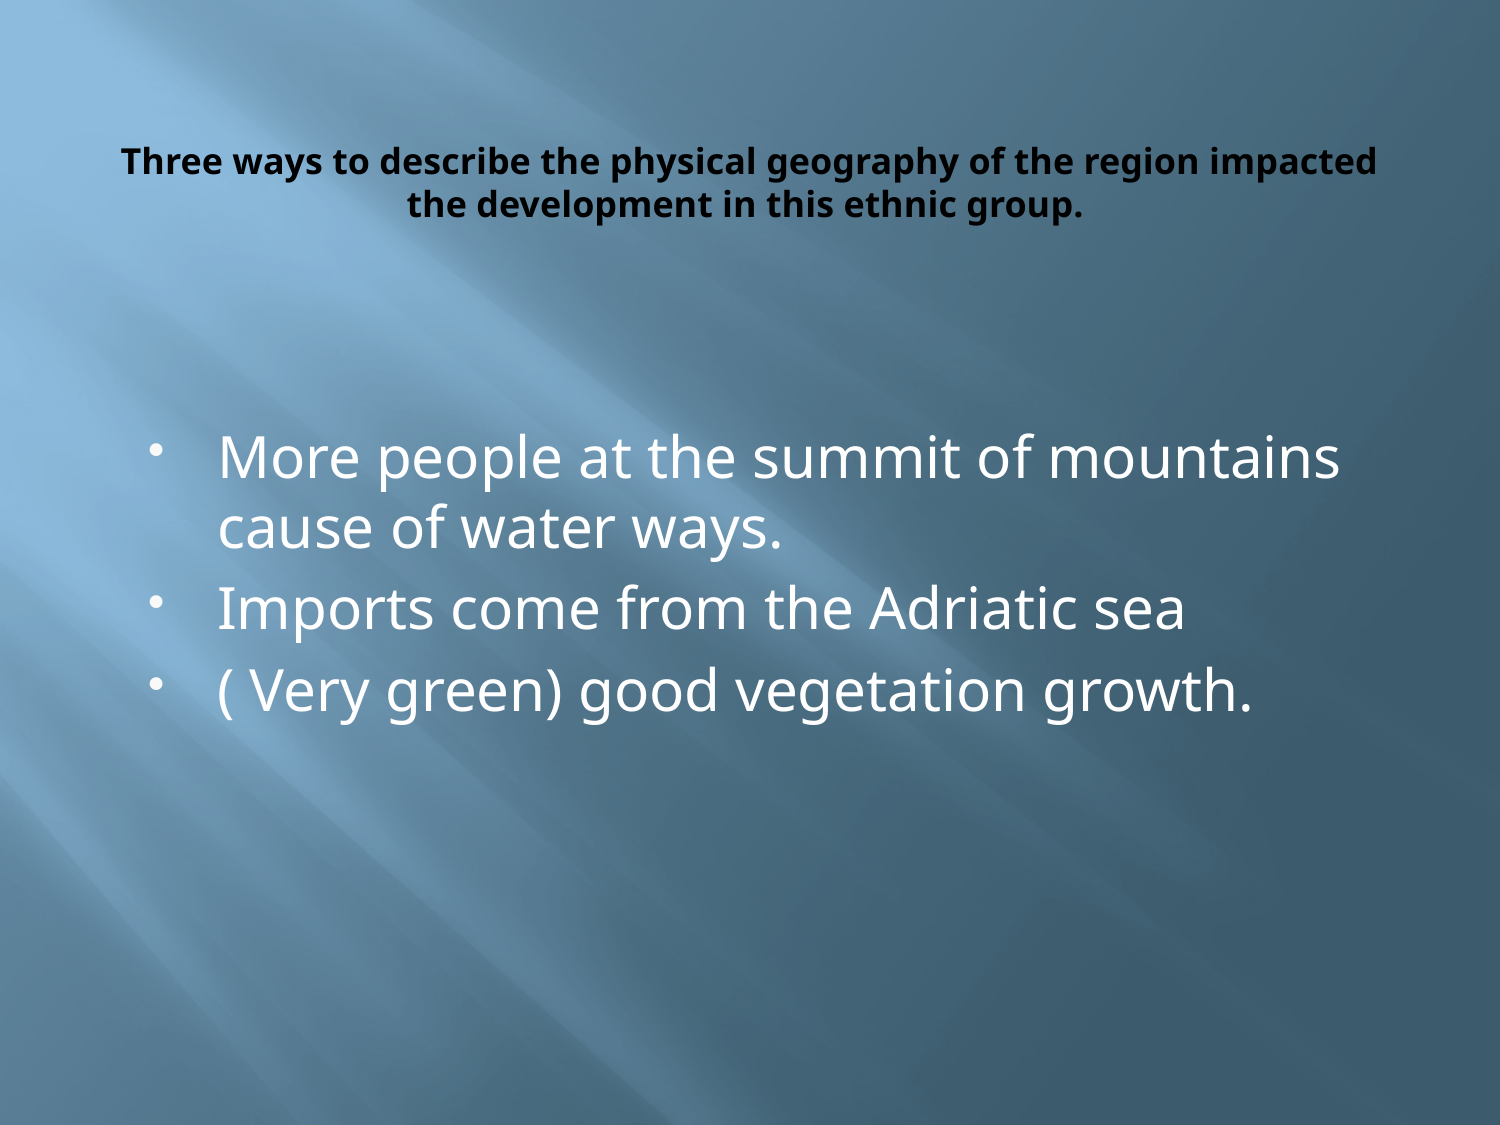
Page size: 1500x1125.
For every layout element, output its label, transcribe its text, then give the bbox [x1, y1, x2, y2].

list More people at the summit of mountains cause of water ways. Imports come from the Adriatic sea ( Very green) good vegetation growth. [112, 412, 1425, 1035]
title Three ways to describe the physical geography of the region impacted the development in this ethnic group. [75, 45, 1425, 233]
